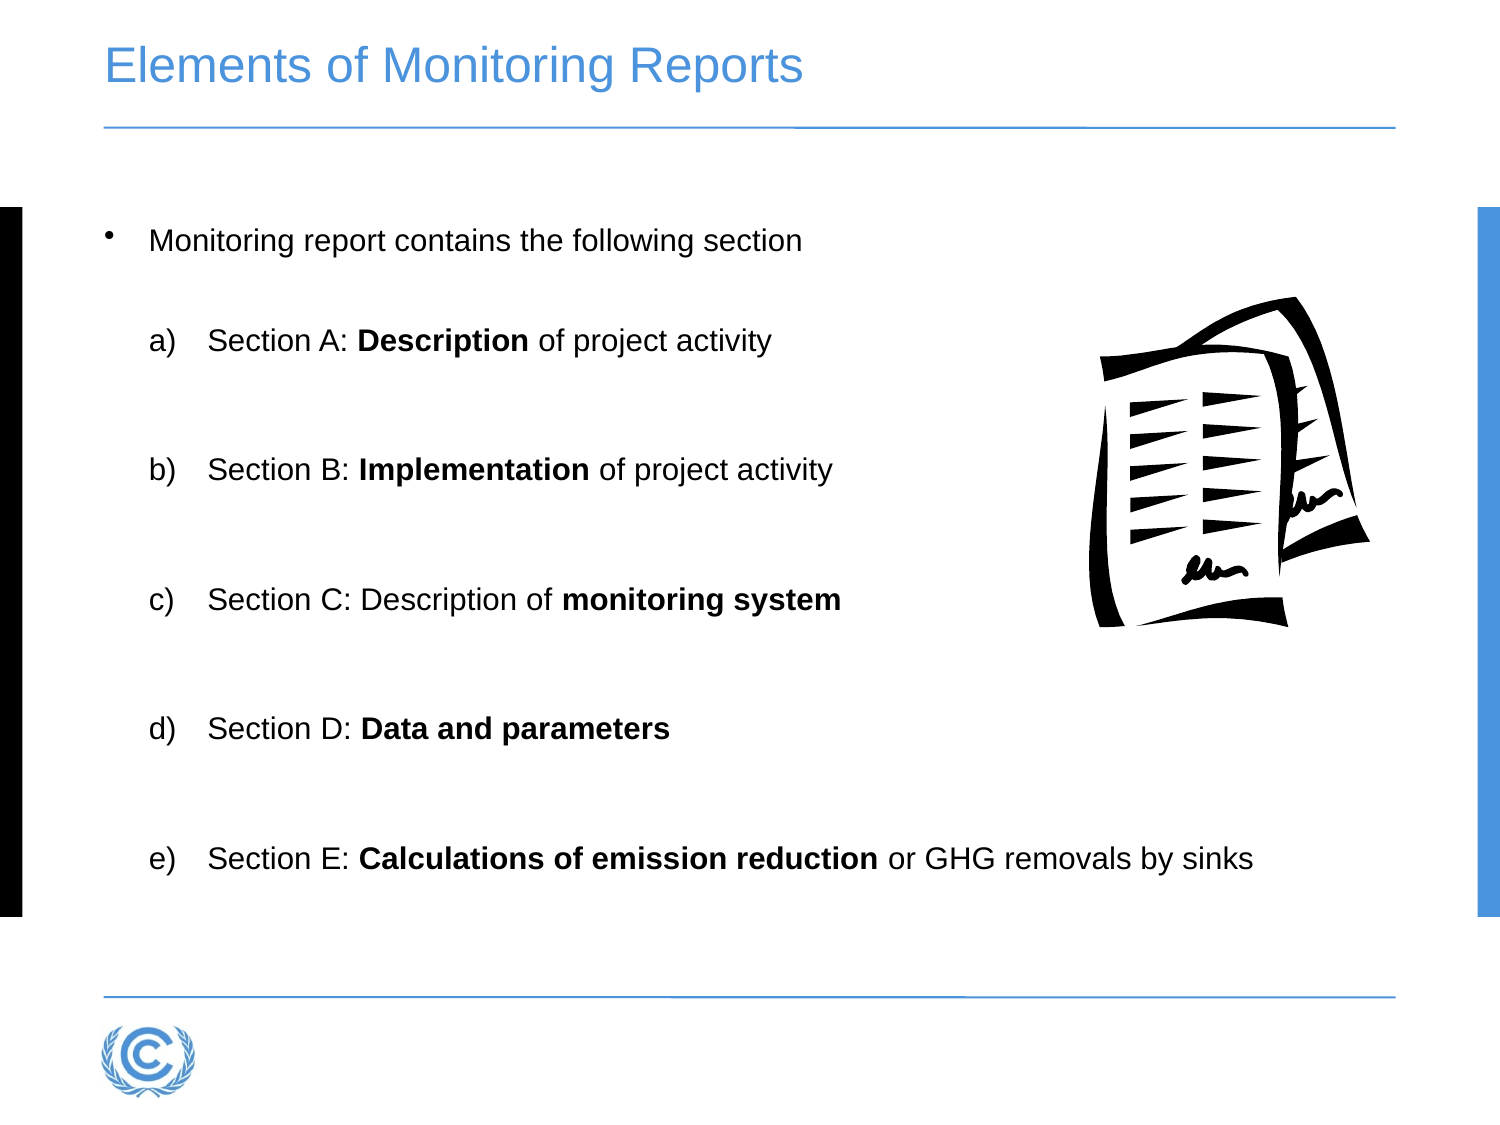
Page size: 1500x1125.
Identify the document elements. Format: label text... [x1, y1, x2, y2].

title Elements of Monitoring Reports [104, 50, 1396, 103]
picture [1074, 296, 1371, 628]
list Monitoring report contains the following section Section A: Description of project activity Section B: Implementation of project activity Section C: Description of monitoring system Section D: Data and parameters Section E: Calculations of emission reduction or GHG removals by sinks [104, 207, 1395, 918]
picture [101, 1001, 209, 1108]
